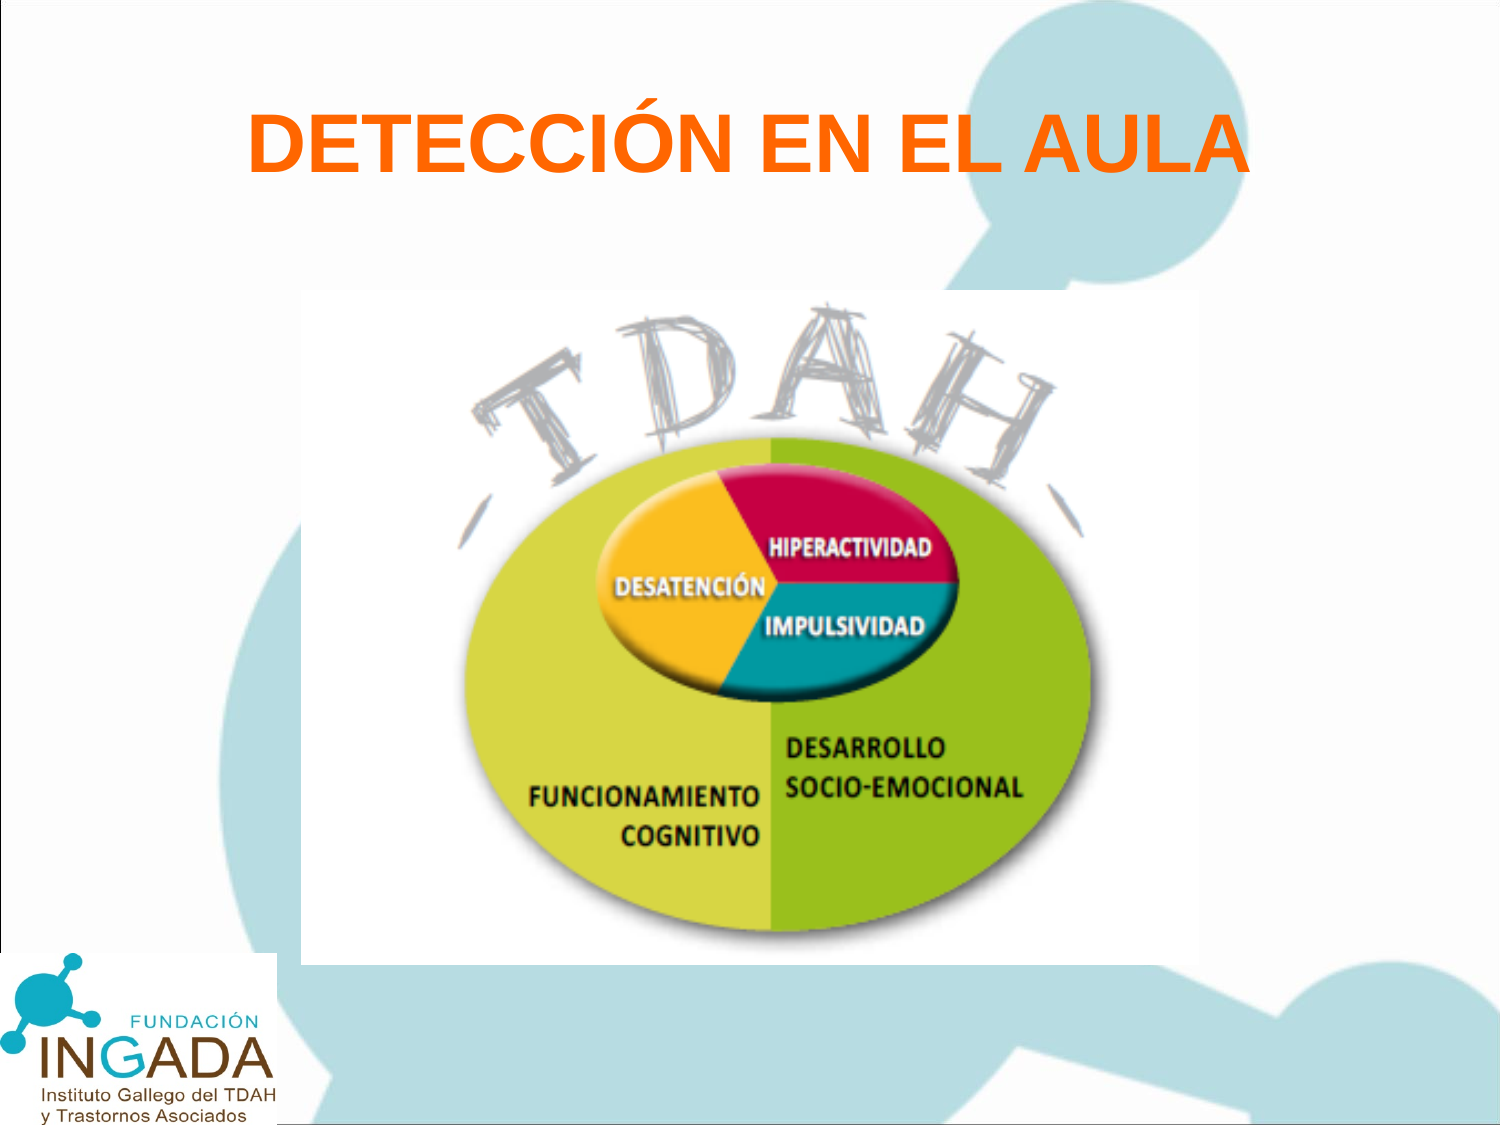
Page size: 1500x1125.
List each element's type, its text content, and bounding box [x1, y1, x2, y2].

picture [0, 0, 1500, 1125]
text_box DETECCIÓN EN EL AULA [74, 45, 1425, 233]
